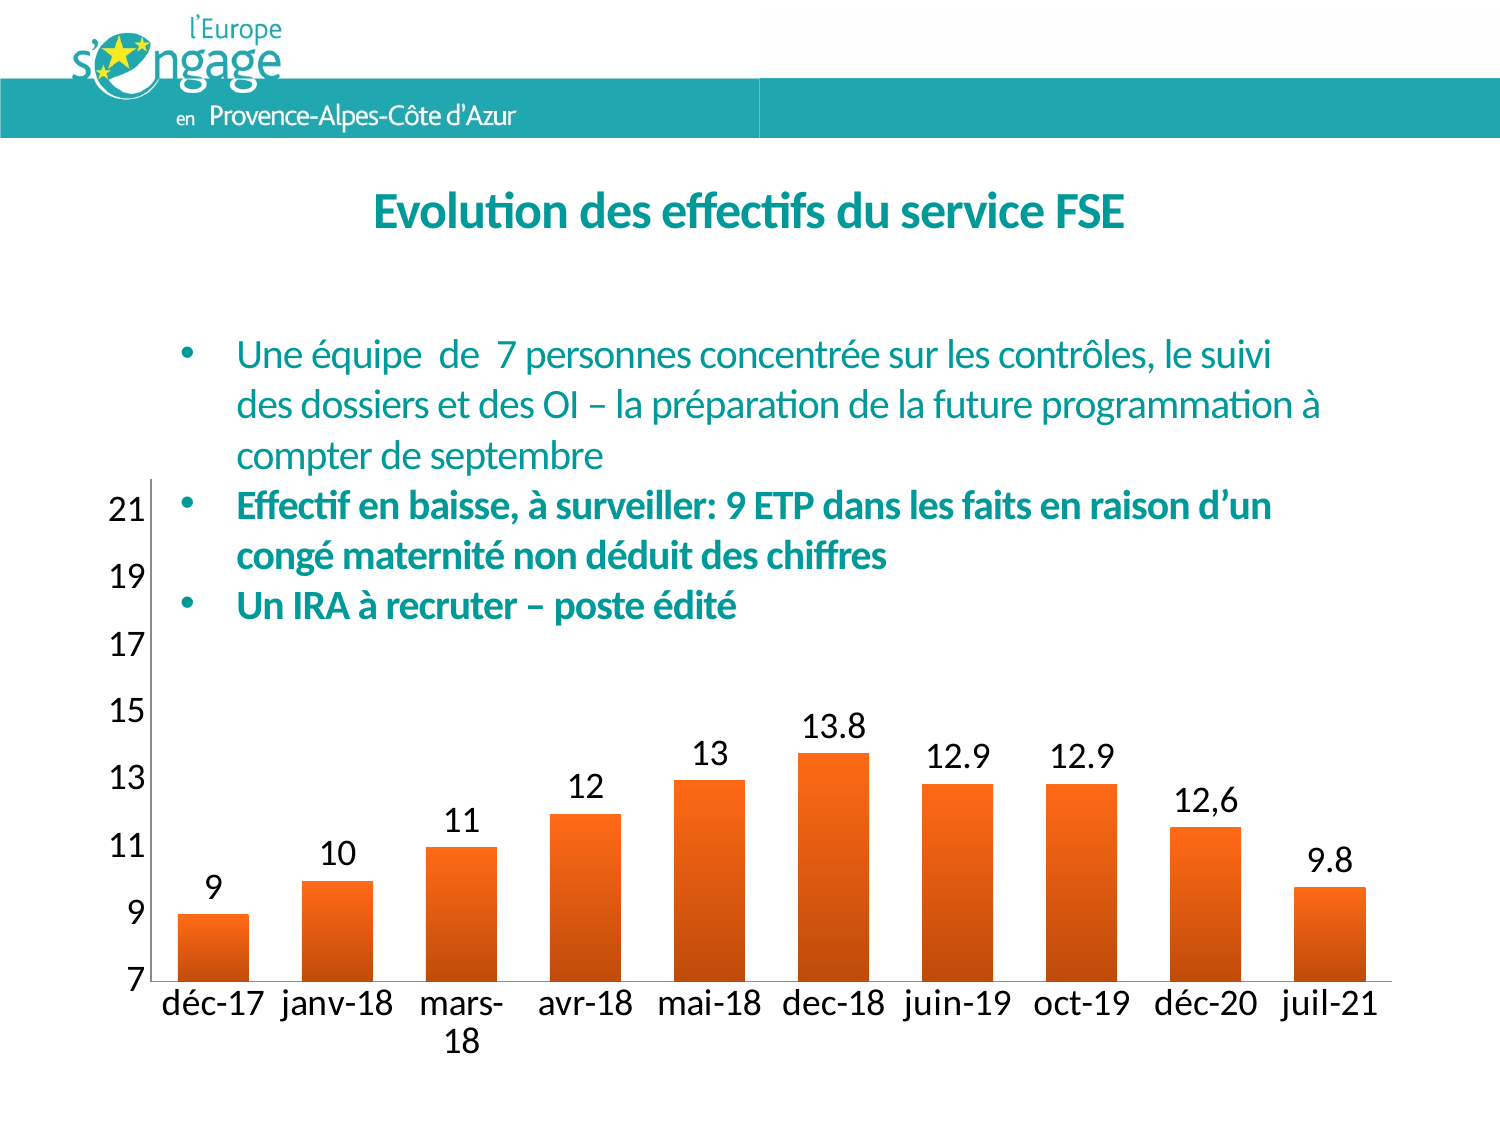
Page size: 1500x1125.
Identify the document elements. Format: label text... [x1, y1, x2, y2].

text_box Une équipe de 7 personnes concentrée sur les contrôles, le suivi des dossiers et des OI – la préparation de la future programmation à compter de septembre Effectif en baisse, à surveiller: 9 ETP dans les faits en raison d’un congé maternité non déduit des chiffres Un IRA à recruter – poste édité [165, 319, 1335, 419]
title Evolution des effectifs du service FSE [112, 152, 1388, 310]
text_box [0, 14, 1500, 138]
chart [64, 420, 1416, 1125]
